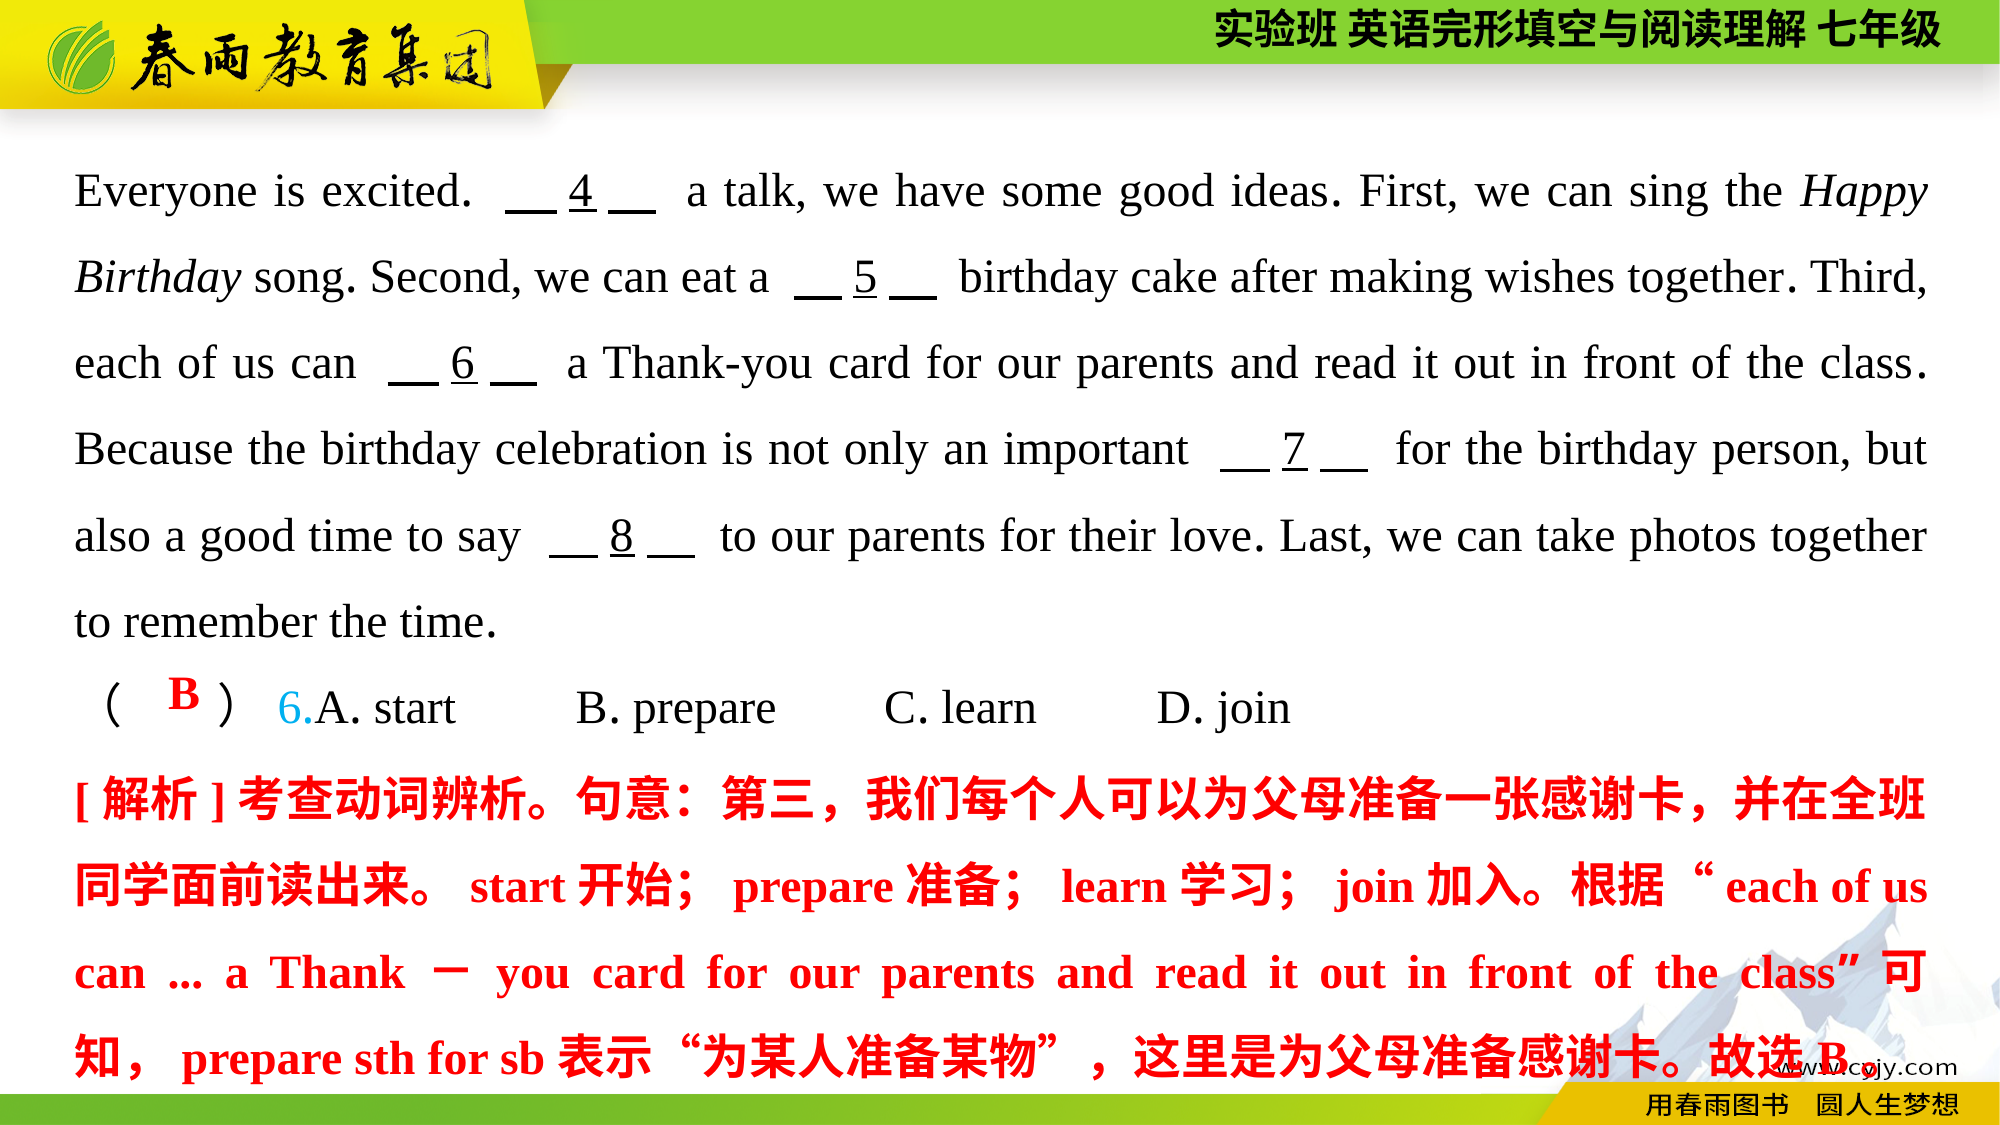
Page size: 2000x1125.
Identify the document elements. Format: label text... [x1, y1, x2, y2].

picture [0, 0, 2000, 1125]
text_box [解析]考查动词辨析。句意：第三，我们每个人可以为父母准备一张感谢卡，并在全班同学面前读出来。start开始；prepare准备；learn学习；join加入。根据“each of us can ... a Thank－you card for our parents and read it out in front of the class”可知，prepare sth for sb表示“为某人准备某物”，这里是为父母准备感谢卡。故选B。 [59, 732, 1944, 1093]
text_box B [153, 653, 216, 727]
text_box （ ）6.A. start B. prepare C. learn D. join [59, 638, 1944, 732]
list Everyone is excited. 4 a talk, we have some good ideas. First, we can sing the Happy Birthday song. Second, we can eat a 5 birthday cake after making wishes together. Third, each of us can 6 a Thank-you card for our parents and read it out in front of the class. Because the birthday celebration is not only an important 7 for the birthday person, but also a good time to say 8 to our parents for their love. Last, we can take photos together to remember the time. [59, 122, 1944, 638]
